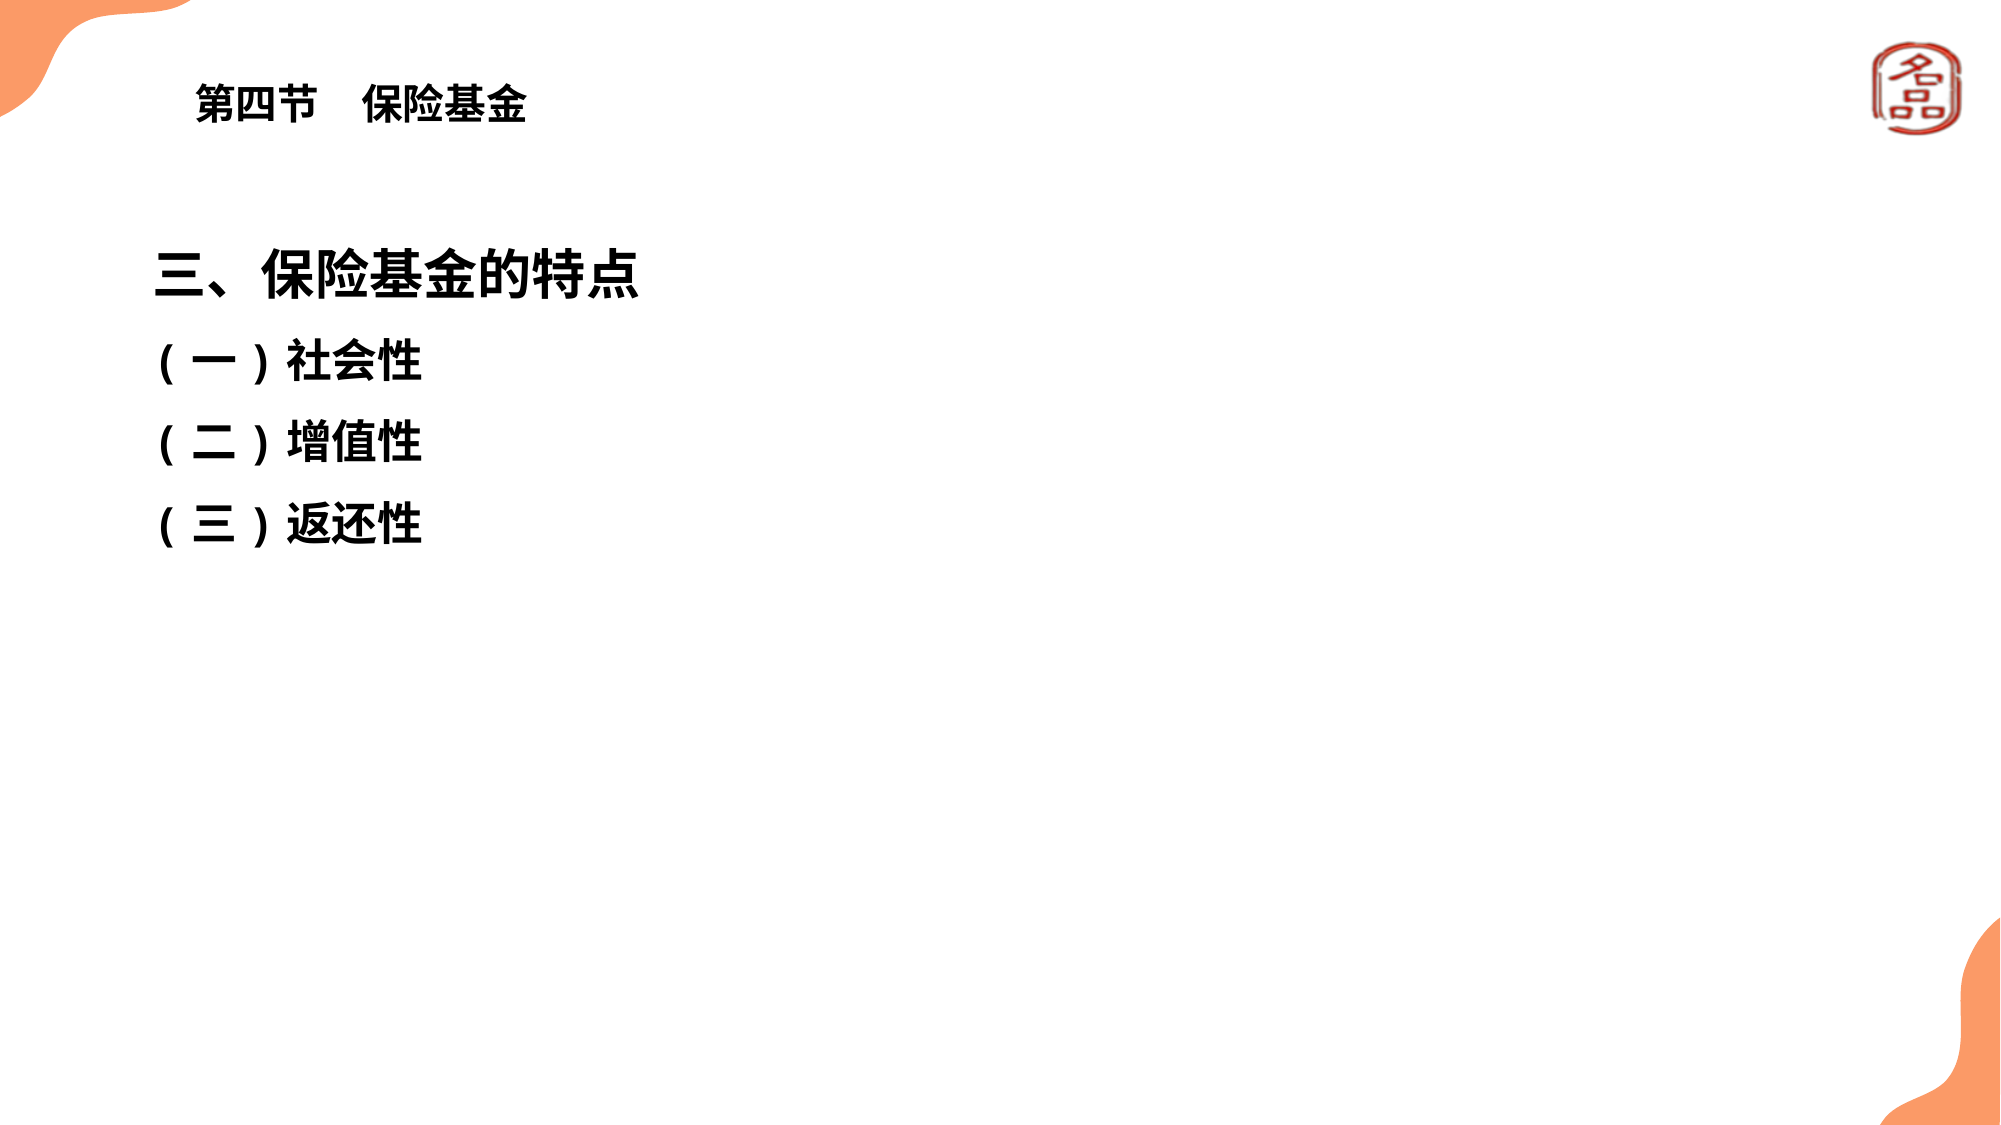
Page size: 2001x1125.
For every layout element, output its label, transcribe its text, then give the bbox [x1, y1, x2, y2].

picture [1861, 10, 1990, 147]
title 第四节 保险基金 [137, 60, 1863, 152]
list 三、保险基金的特点 (一)社会性 (二)增值性 (三)返还性 [137, 217, 1863, 1031]
